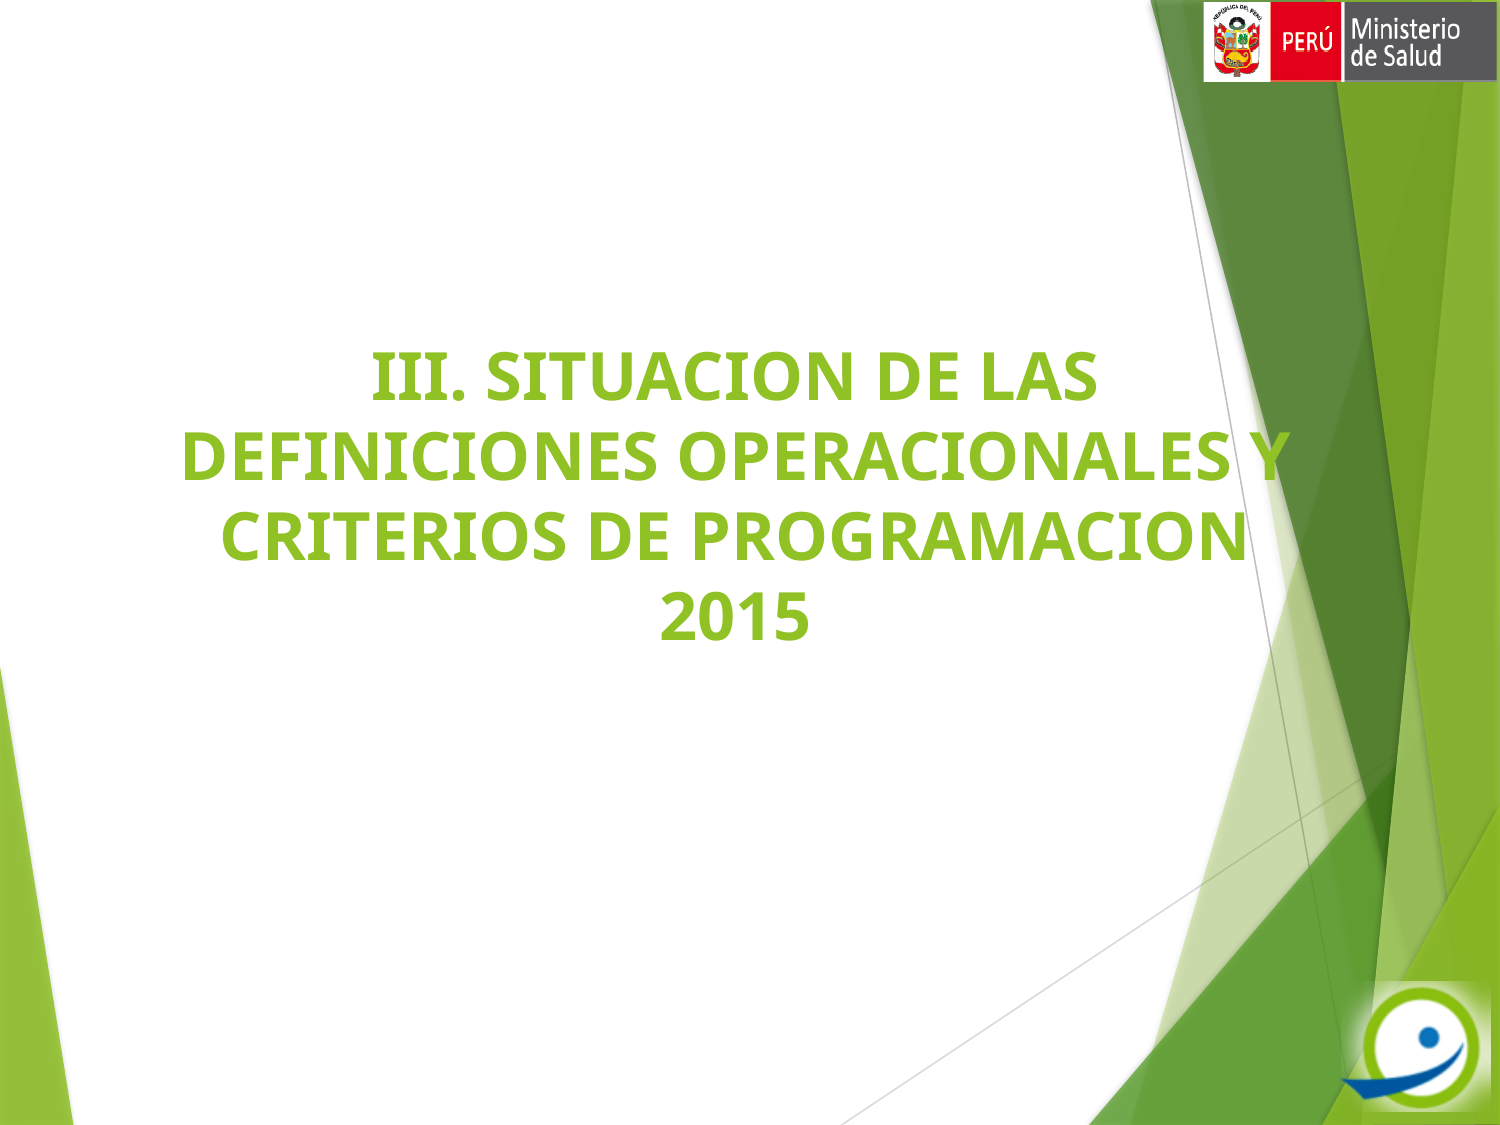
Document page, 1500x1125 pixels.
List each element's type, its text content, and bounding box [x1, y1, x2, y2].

picture [1203, 1, 1498, 91]
picture [1339, 981, 1491, 1113]
title III. SITUACION DE LAS DEFINICIONES OPERACIONALES Y CRITERIOS DE PROGRAMACION 2015 [121, 326, 1351, 693]
